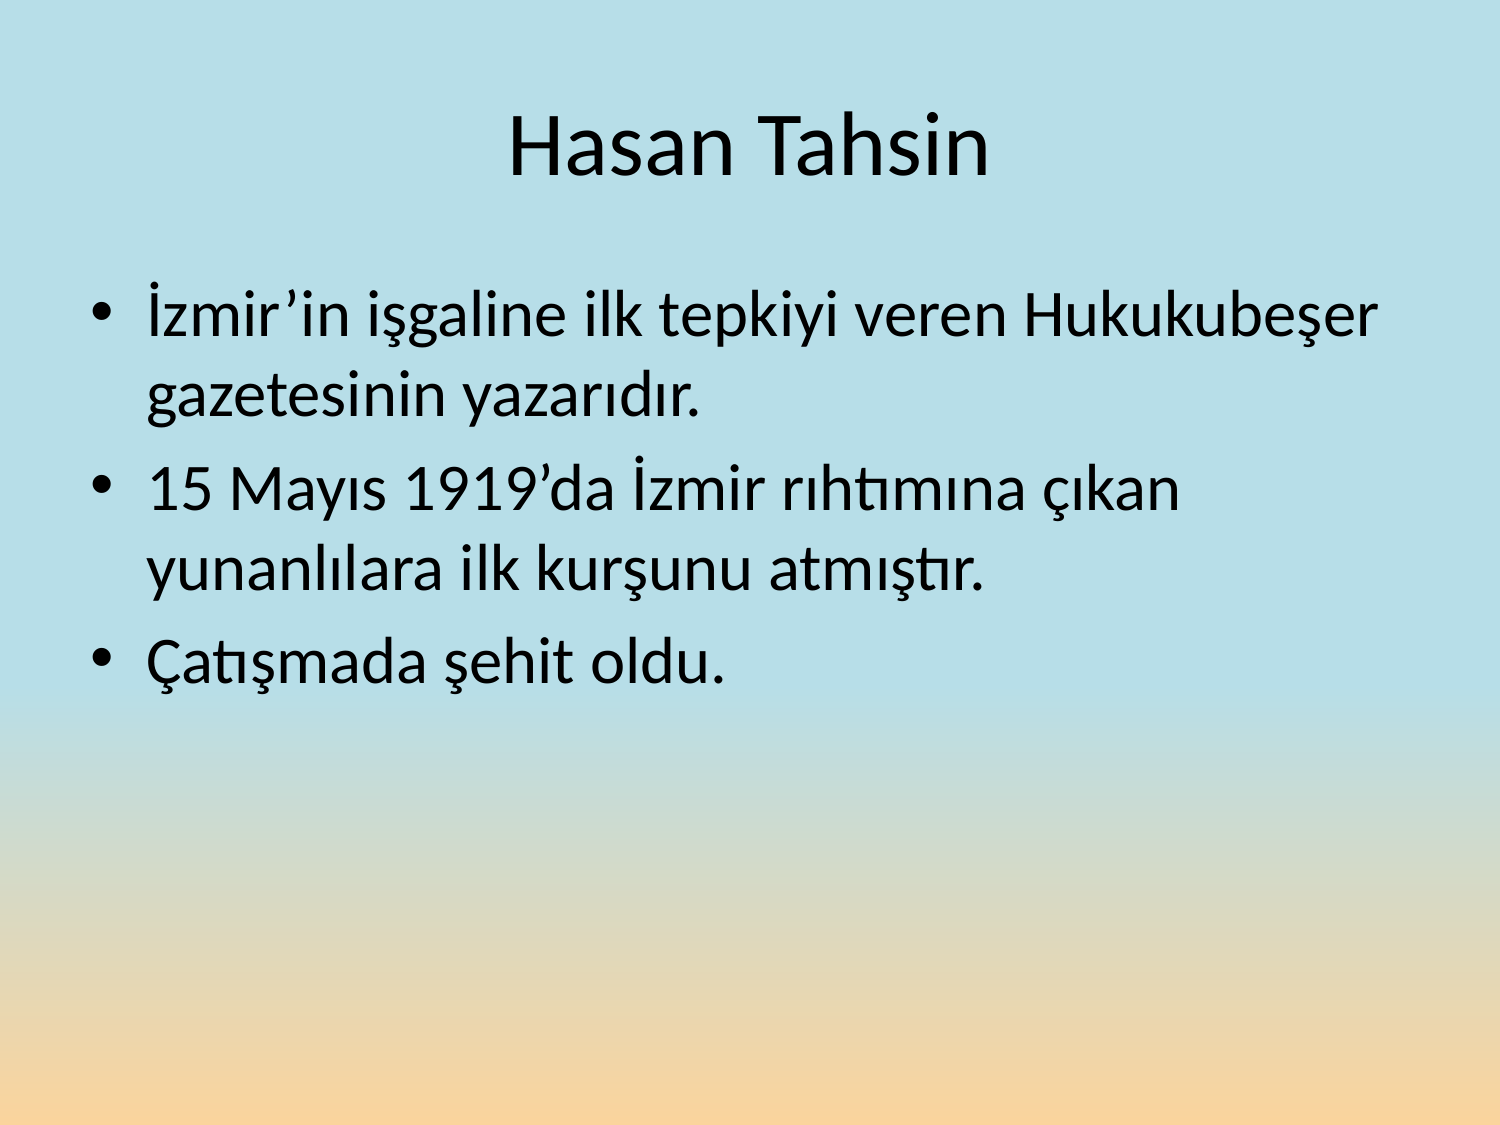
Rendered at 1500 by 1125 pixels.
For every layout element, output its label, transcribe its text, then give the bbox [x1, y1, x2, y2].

list İzmir’in işgaline ilk tepkiyi veren Hukukubeşer gazetesinin yazarıdır. 15 Mayıs 1919’da İzmir rıhtımına çıkan yunanlılara ilk kurşunu atmıştır. Çatışmada şehit oldu. [75, 262, 1425, 1005]
title Hasan Tahsin [75, 45, 1425, 233]
